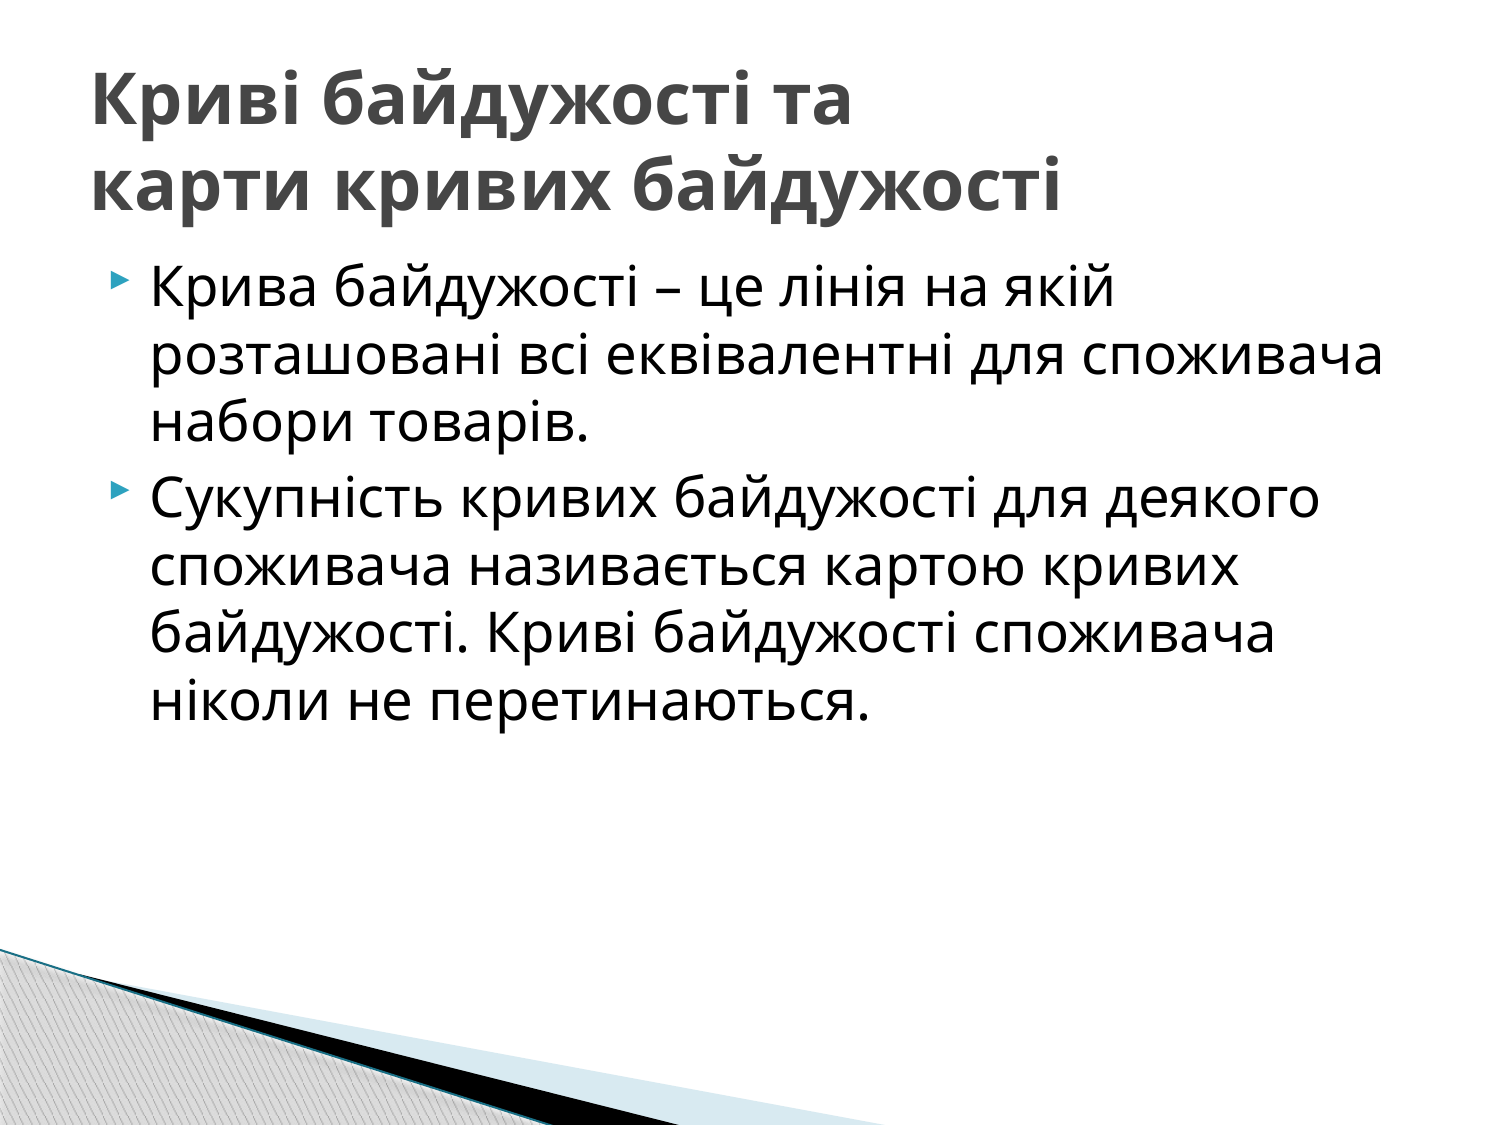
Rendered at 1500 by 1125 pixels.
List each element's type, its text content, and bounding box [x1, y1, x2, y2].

list Крива байдужості – це лінія на якій розташовані всі еквівалентні для споживача набори товарів. Сукупність кривих байдужості для деякого споживача називається картою кривих байдужості. Криві байдужості споживача ніколи не перетинаються. [75, 243, 1425, 986]
title Криві байдужості та карти кривих байдужості [75, 45, 1425, 233]
